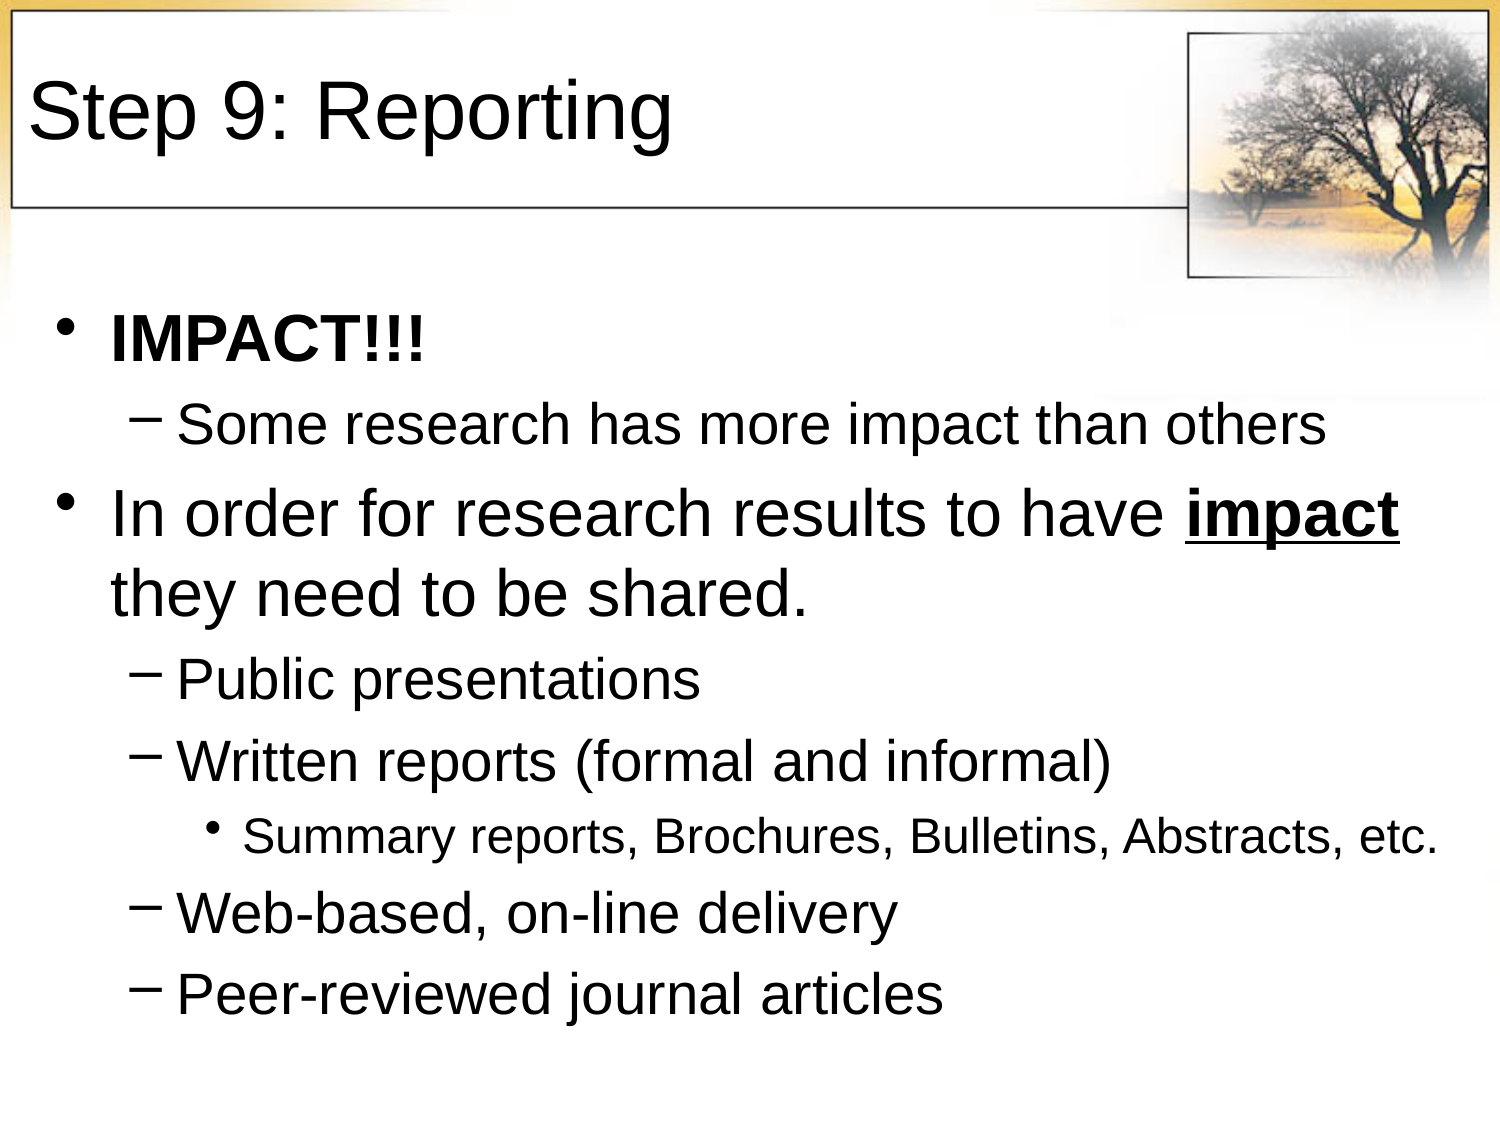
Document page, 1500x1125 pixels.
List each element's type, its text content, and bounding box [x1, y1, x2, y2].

list IMPACT!!! Some research has more impact than others In order for research results to have impact they need to be shared. Public presentations Written reports (formal and informal) Summary reports, Brochures, Bulletins, Abstracts, etc. Web-based, on-line delivery Peer-reviewed journal articles [39, 287, 1474, 1001]
picture [0, 0, 1500, 1125]
title Step 9: Reporting [12, 12, 1188, 201]
